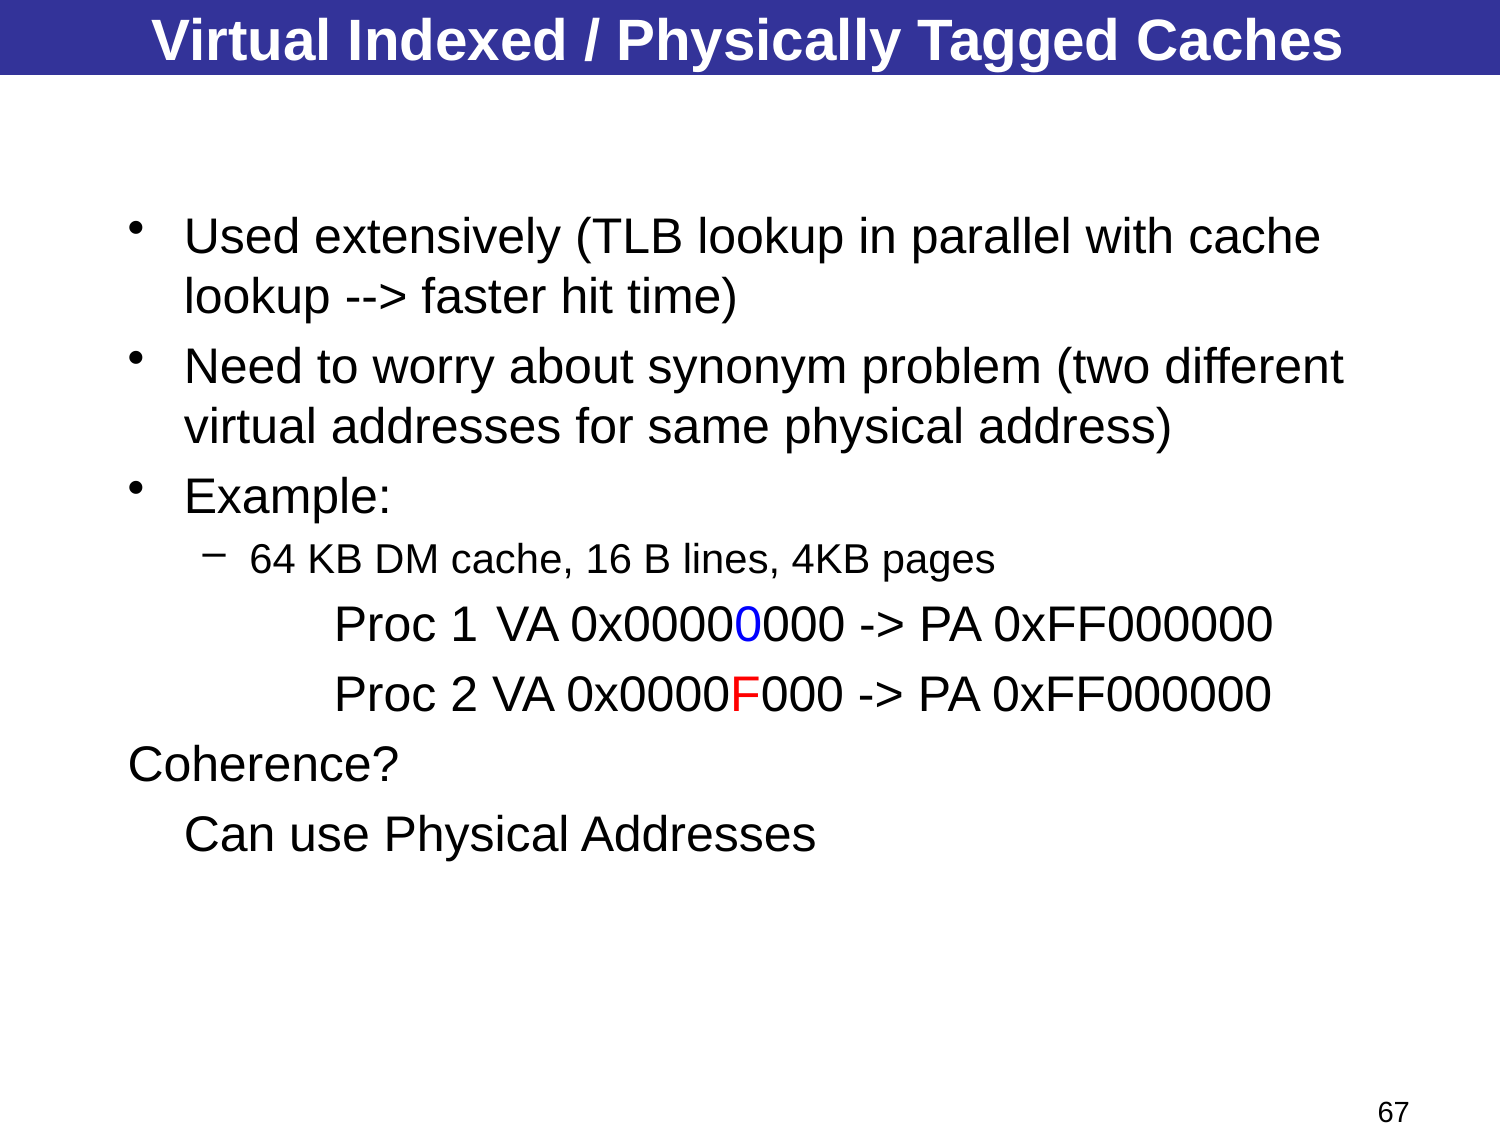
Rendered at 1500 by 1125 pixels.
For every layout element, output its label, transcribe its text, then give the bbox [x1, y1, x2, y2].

title Virtual Indexed / Physically Tagged Caches [0, 0, 1500, 75]
slide_number 67 [1074, 1085, 1425, 1125]
list Used extensively (TLB lookup in parallel with cache lookup --> faster hit time) Need to worry about synonym problem (two different virtual addresses for same physical address) Example: 64 KB DM cache, 16 B lines, 4KB pages Proc 1 VA 0x00000000 -> PA 0xFF000000 Proc 2 VA 0x0000F000 -> PA 0xFF000000 Coherence? Can use Physical Addresses [112, 195, 1388, 1000]
